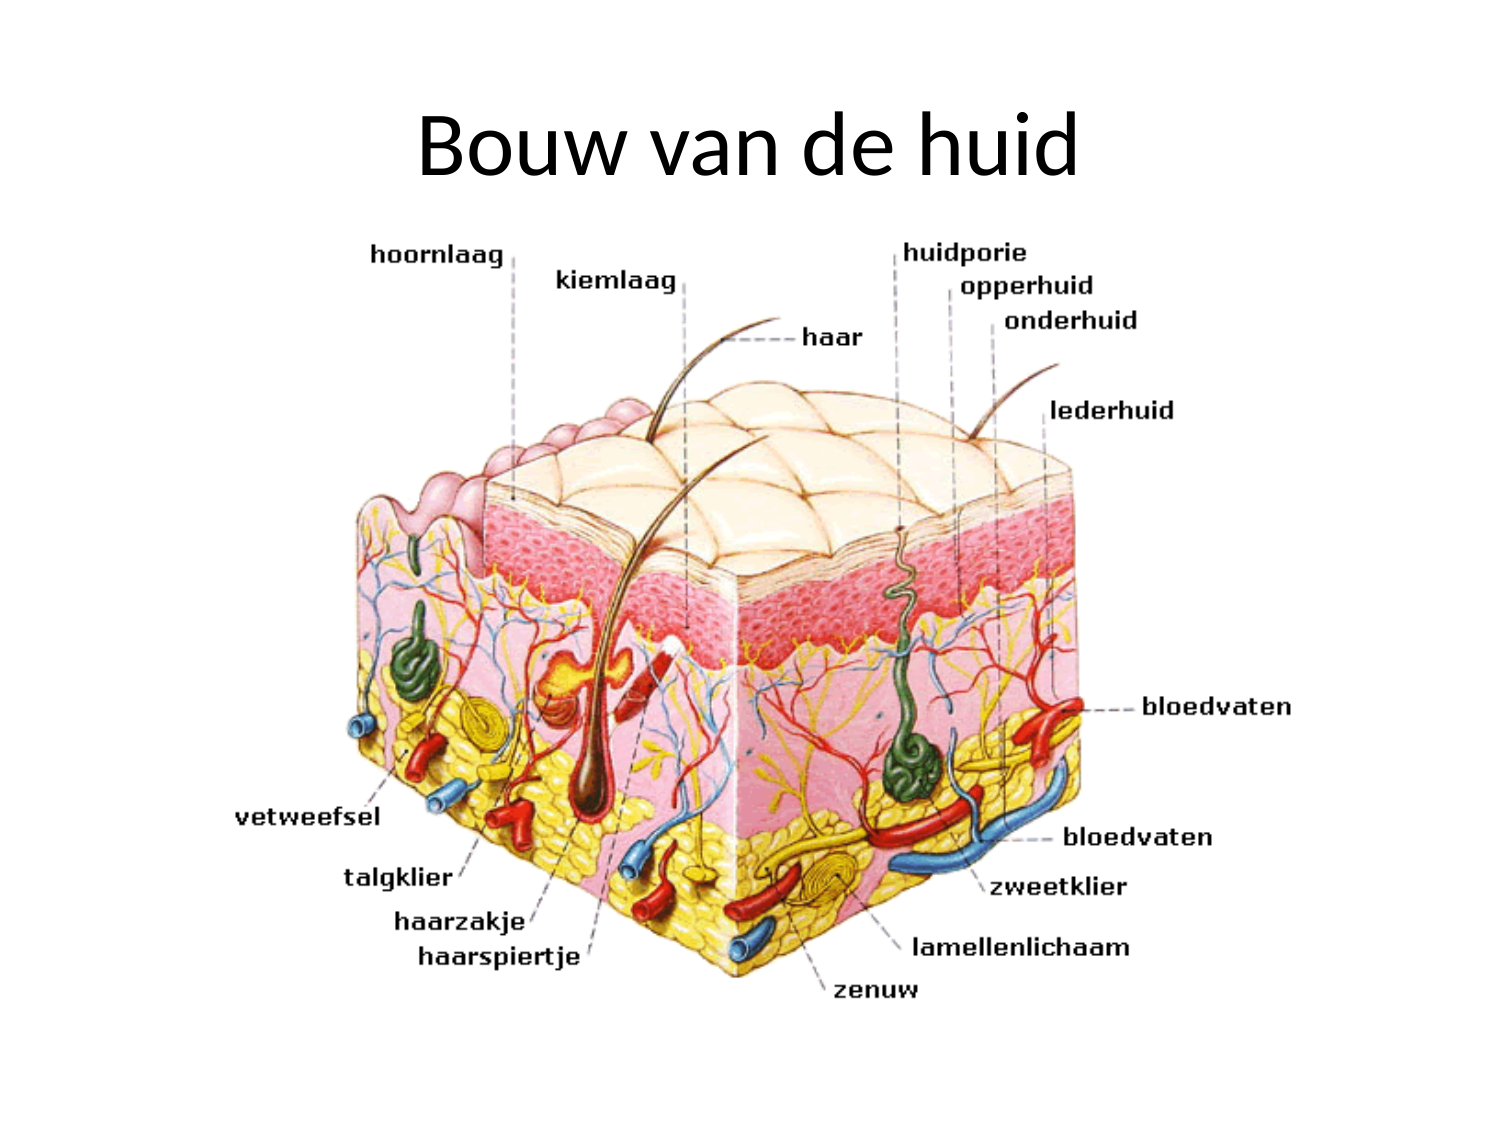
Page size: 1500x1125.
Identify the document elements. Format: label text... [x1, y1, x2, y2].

title Bouw van de huid [75, 45, 1425, 233]
picture [224, 207, 1300, 1035]
